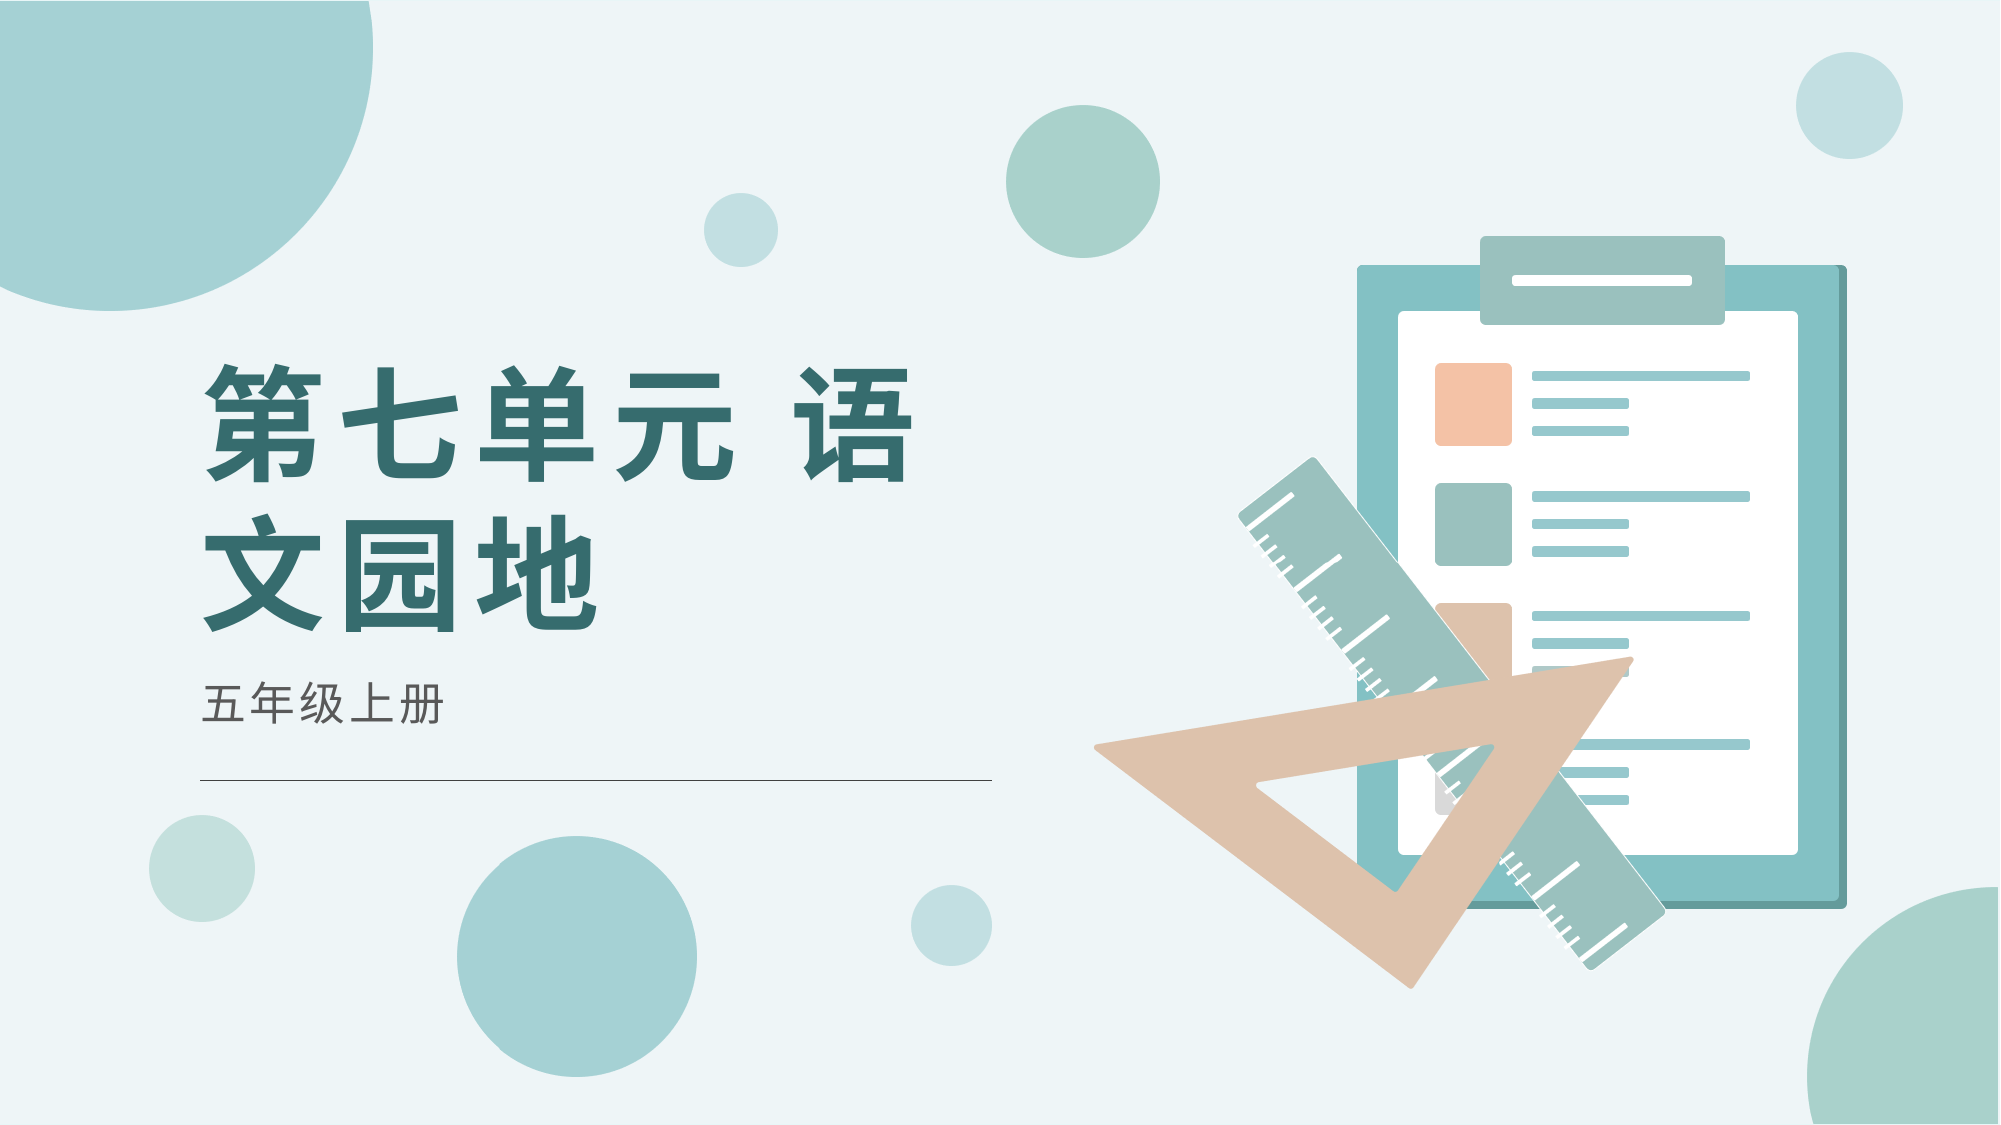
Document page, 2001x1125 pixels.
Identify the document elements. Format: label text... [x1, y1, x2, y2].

text_box 五年级上册 [199, 675, 992, 736]
picture [0, 1, 2000, 1124]
text_box 第七单元 语文园地 [199, 343, 992, 647]
